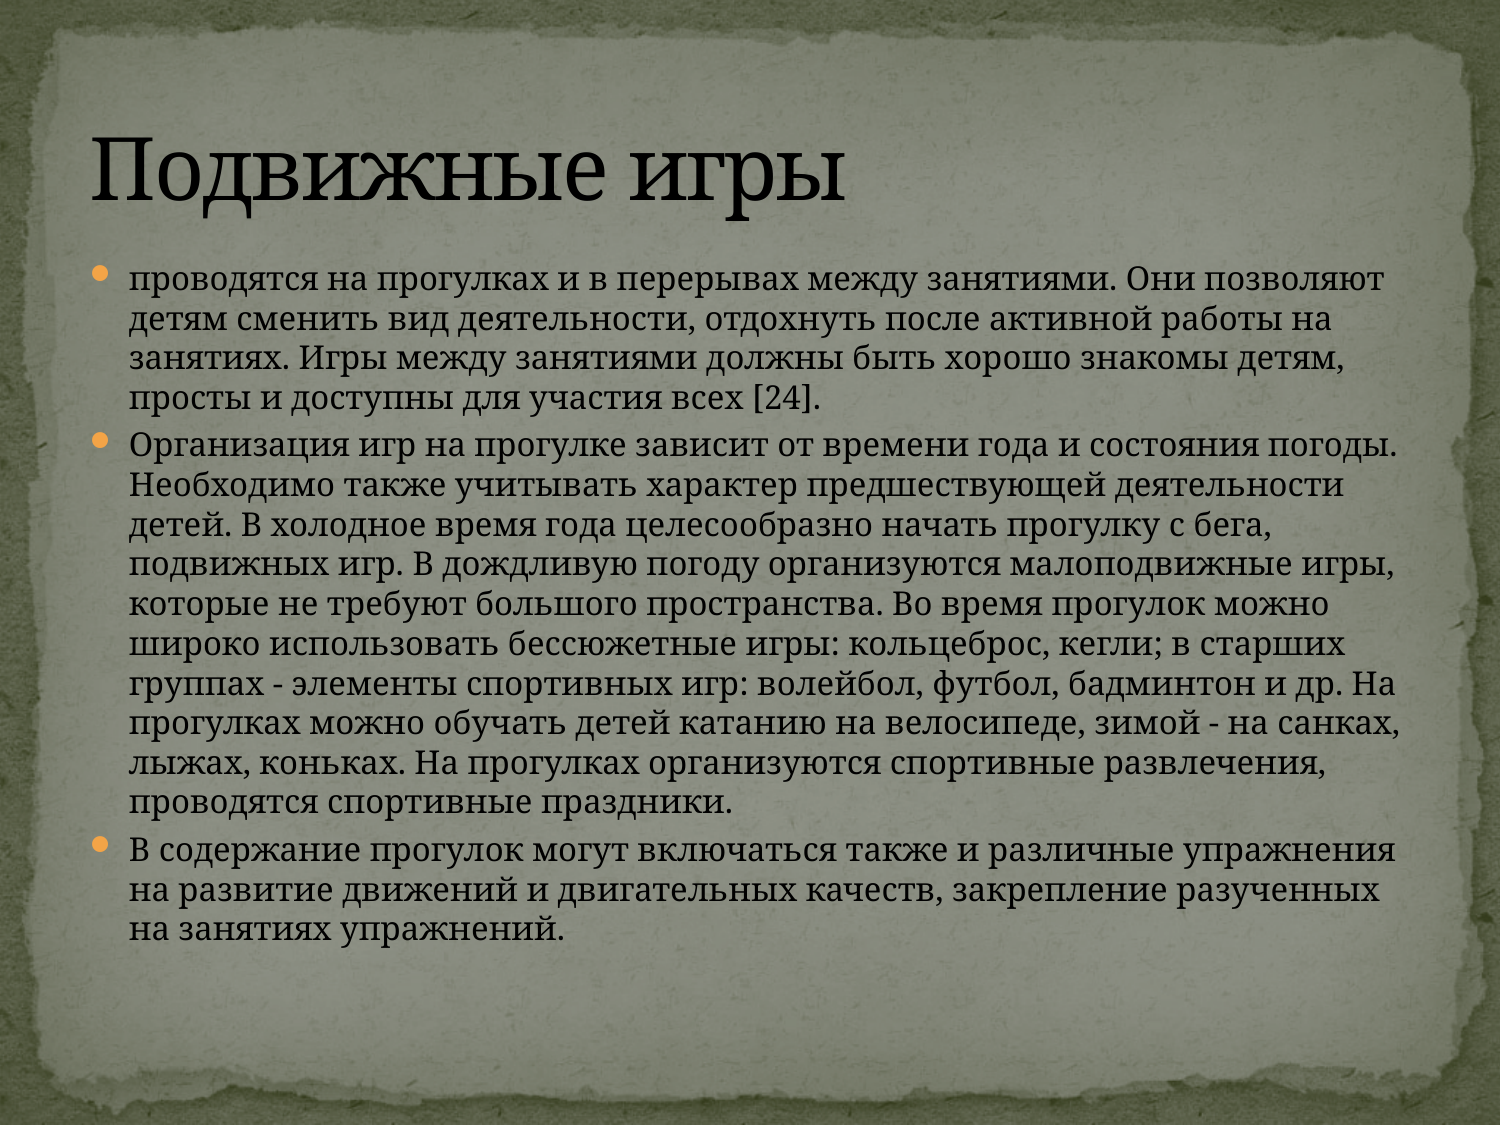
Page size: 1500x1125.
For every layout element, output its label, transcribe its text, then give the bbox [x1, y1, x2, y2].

title Подвижные игры [74, 24, 1425, 225]
list проводятся на прогулках и в перерывах между занятиями. Они позволяют детям сменить вид деятельности, отдохнуть после активной работы на занятиях. Игры между занятиями должны быть хорошо знакомы детям, просты и доступны для участия всех [24]. Организация игр на прогулке зависит от времени года и состояния погоды. Необходимо также учитывать характер предшествующей деятельности детей. В холодное время года целесообразно начать прогулку с бега, подвижных игр. В дождливую погоду организуются малоподвижные игры, которые не требуют большого пространства. Во время прогулок можно широко использовать бессюжетные игры: кольцеброс, кегли; в старших группах - элементы спортивных игр: волейбол, футбол, бадминтон и др. На прогулках можно обучать детей катанию на велосипеде, зимой - на санках, лыжах, коньках. На прогулках организуются спортивные развлечения, проводятся спортивные праздники. В содержание прогулок могут включаться также и различные упражнения на развитие движений и двигательных качеств, закрепление разученных на занятиях упражнений. [75, 249, 1425, 1000]
